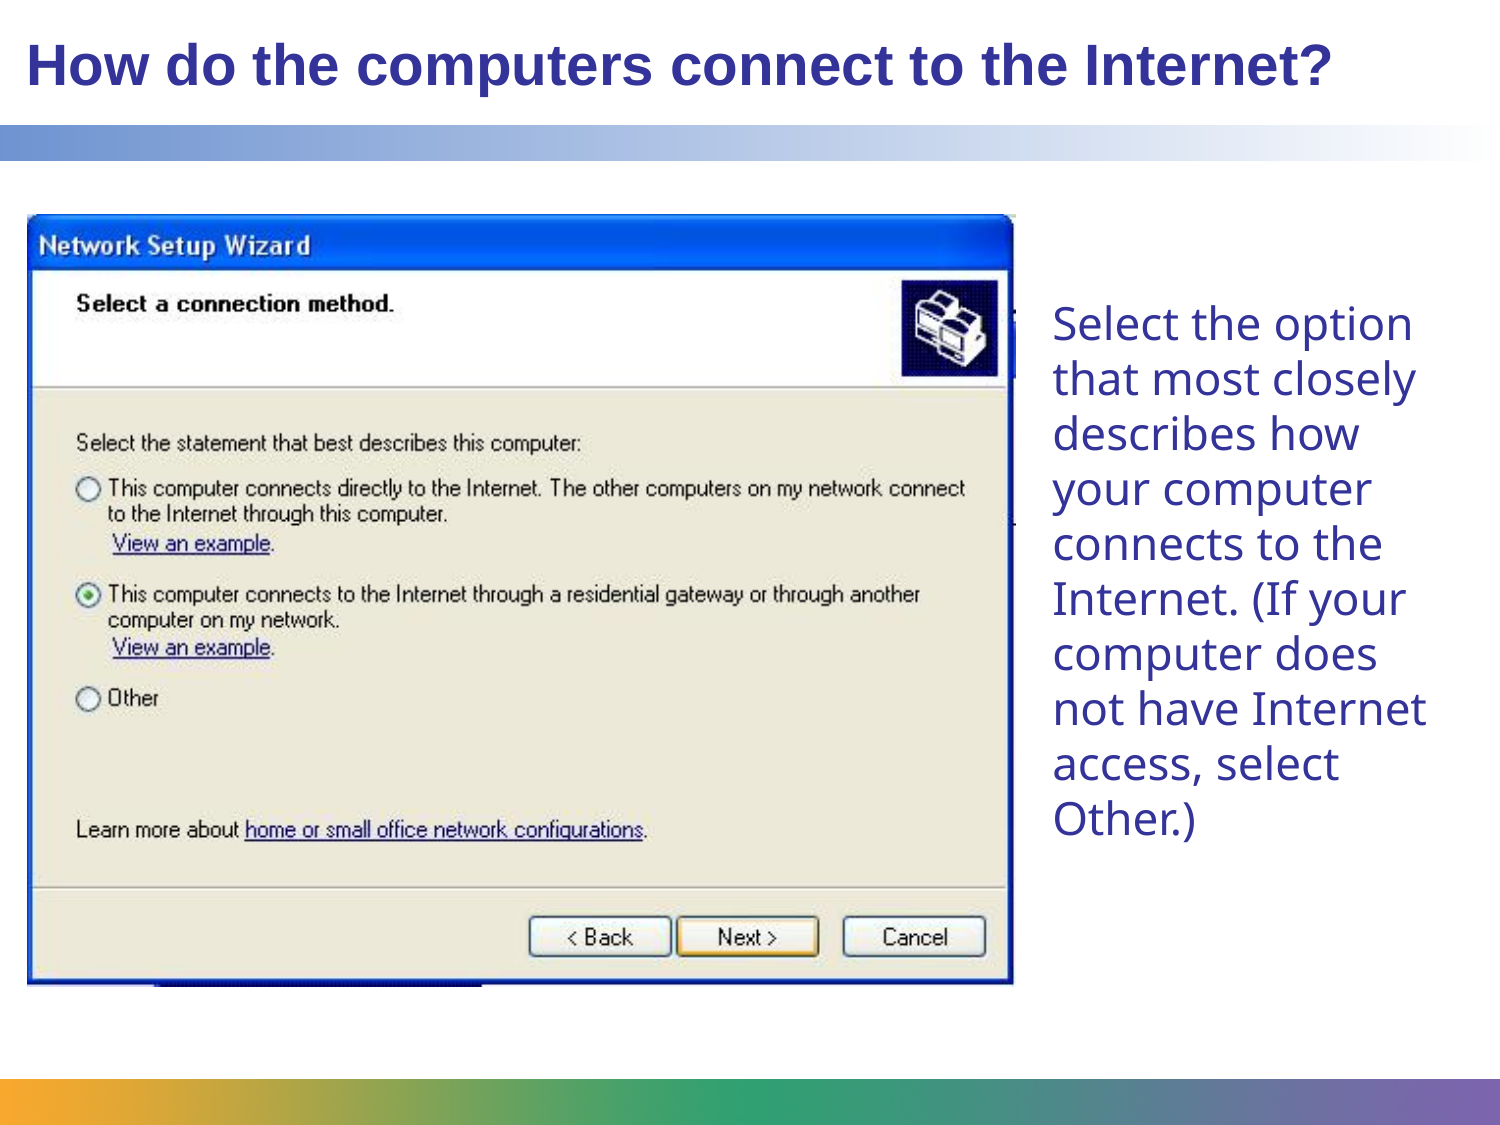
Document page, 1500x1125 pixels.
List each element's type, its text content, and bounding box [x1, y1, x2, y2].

title How do the computers connect to the Internet? [11, 0, 1500, 126]
picture [27, 213, 1016, 987]
picture [0, 1079, 1500, 1125]
text_box Select the option that most closely describes how your computer connects to the Internet. (If your computer does not have Internet access, select Other.) [1037, 287, 1466, 852]
